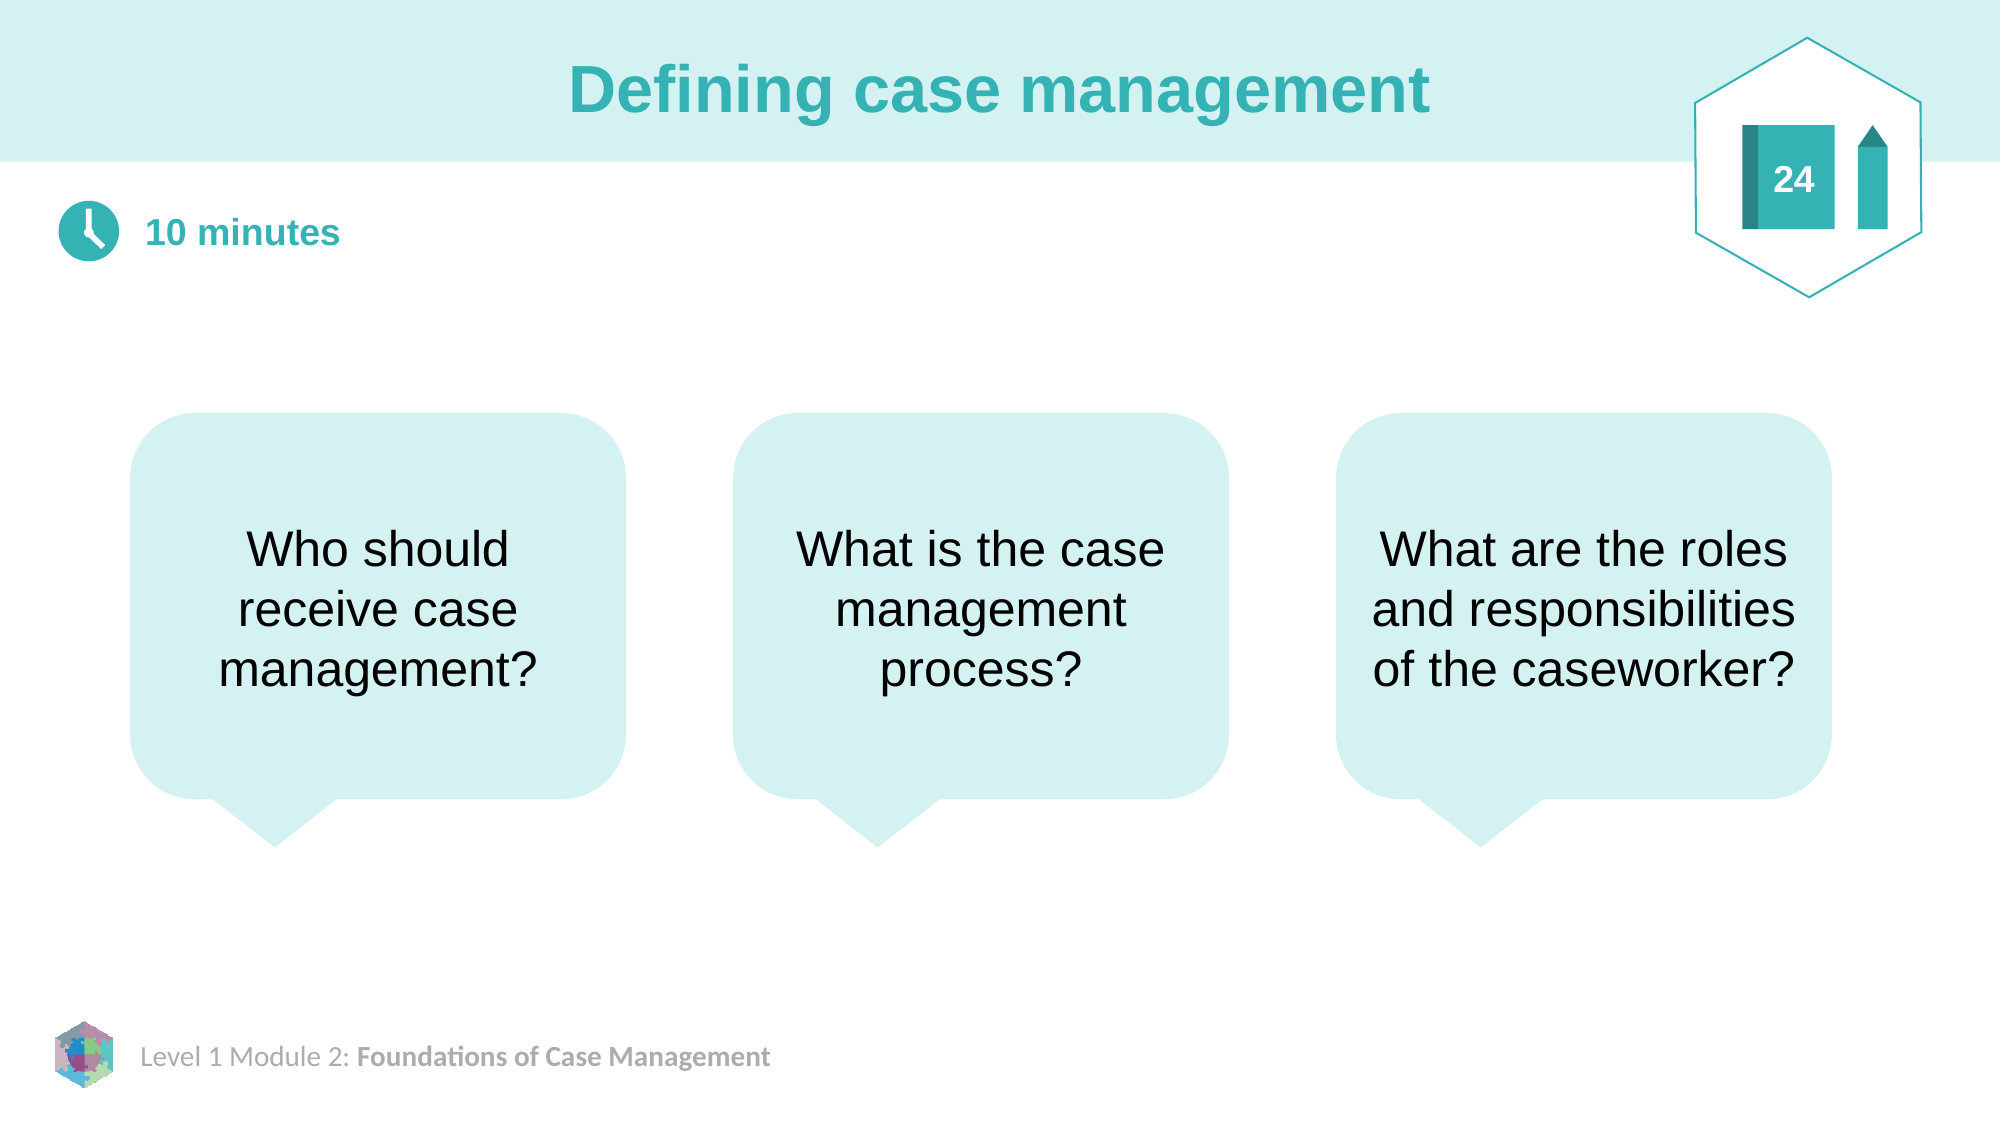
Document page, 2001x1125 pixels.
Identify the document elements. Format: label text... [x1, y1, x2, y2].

picture [55, 1021, 113, 1088]
title Defining case management [137, 19, 1863, 163]
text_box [1677, 55, 1939, 280]
text_box What are the roles and responsibilities of the caseworker? [1334, 412, 1833, 849]
text_box 10 minutes [130, 200, 386, 260]
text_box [58, 200, 120, 262]
text_box What is the case management process? [732, 412, 1230, 849]
text_box Who should receive case management? [129, 412, 627, 849]
